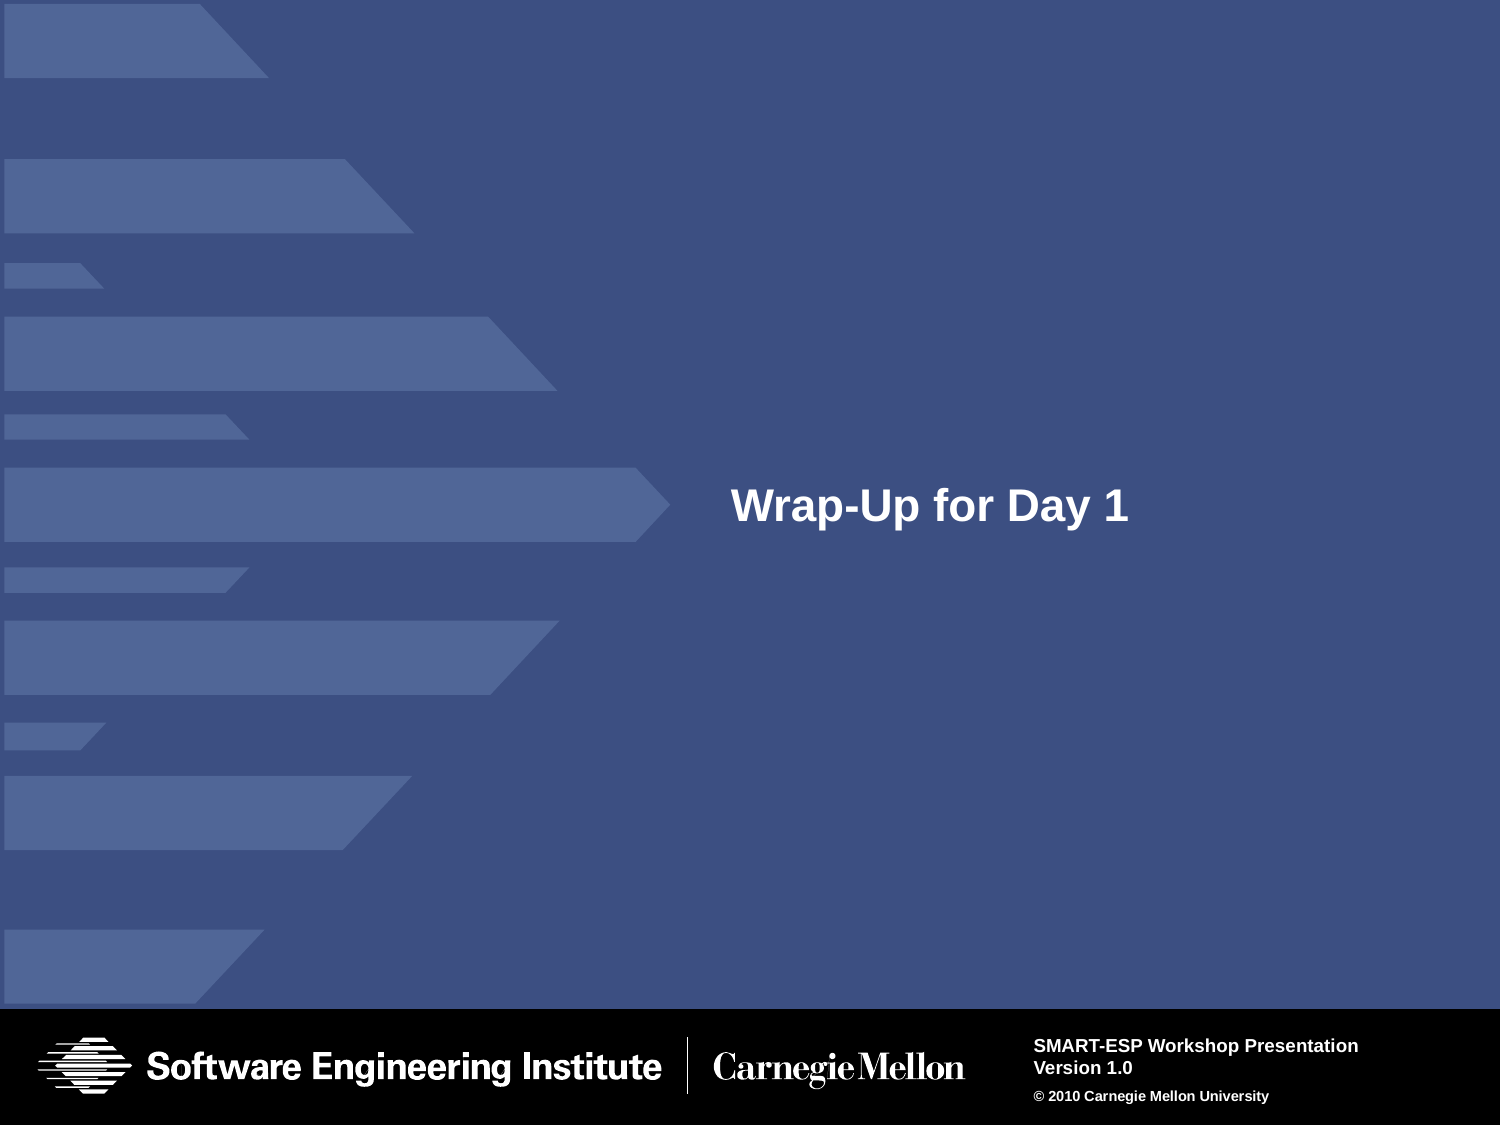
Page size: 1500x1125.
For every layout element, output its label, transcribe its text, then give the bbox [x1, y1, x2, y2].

title Wrap-Up for Day 1 [715, 467, 1417, 539]
